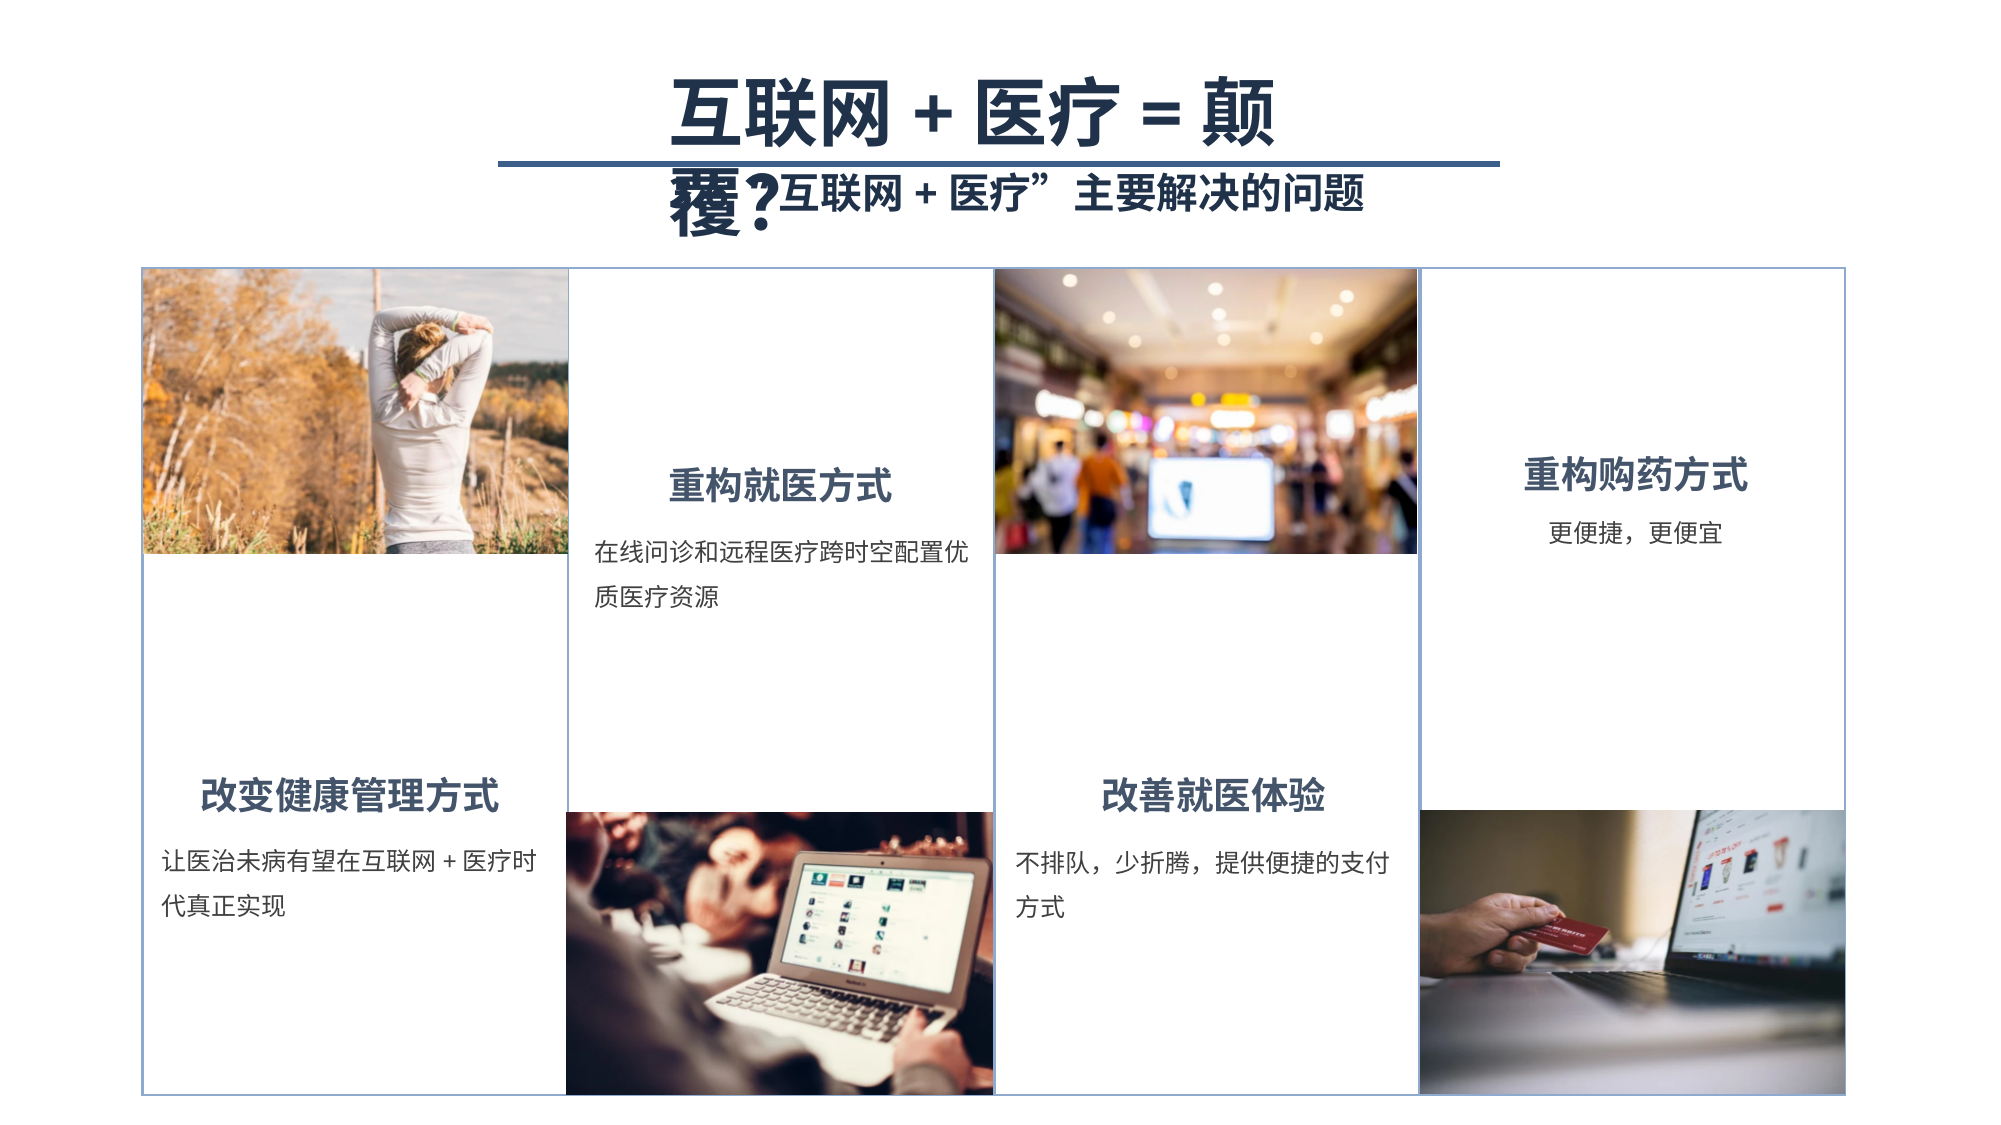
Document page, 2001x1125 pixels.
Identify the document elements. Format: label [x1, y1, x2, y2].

picture [143, 269, 568, 554]
text_box [1418, 267, 1846, 1096]
text_box [1000, 755, 1428, 926]
picture [566, 812, 993, 1095]
text_box [497, 65, 1500, 268]
text_box [567, 268, 994, 1096]
text_box [994, 268, 1418, 1096]
text_box [1427, 434, 1952, 553]
text_box [570, 445, 1000, 616]
text_box [142, 755, 563, 924]
picture [1420, 810, 1845, 1094]
text_box [141, 267, 567, 1096]
picture [994, 269, 1417, 554]
